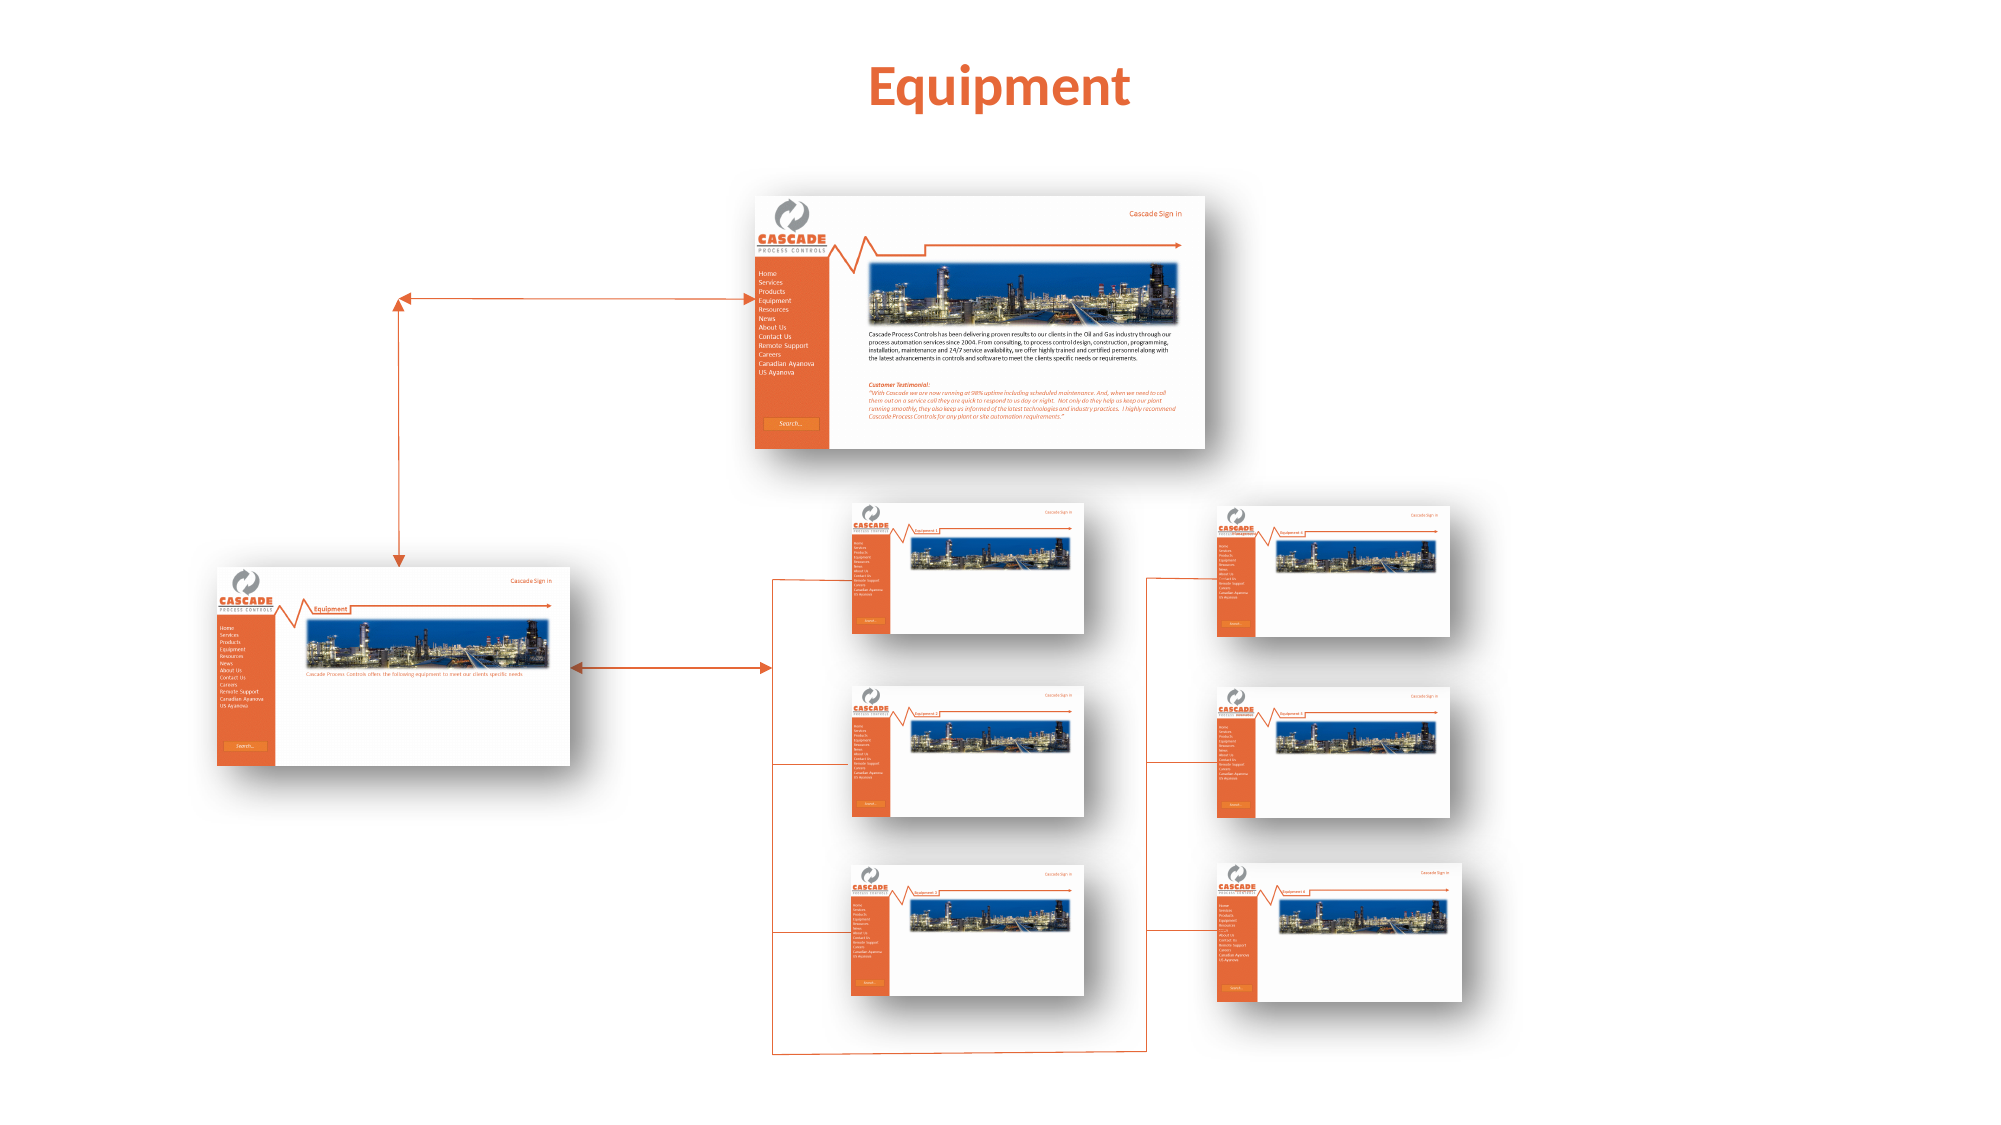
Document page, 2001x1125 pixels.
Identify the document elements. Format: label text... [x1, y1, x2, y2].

picture [1217, 863, 1462, 1002]
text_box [1146, 578, 1227, 931]
picture [853, 686, 1084, 817]
picture [1217, 506, 1450, 637]
text_box Equipment [853, 40, 1147, 125]
picture [755, 196, 1205, 449]
picture [851, 865, 1084, 996]
picture [852, 503, 1084, 634]
picture [1227, 687, 1450, 818]
picture [217, 567, 570, 766]
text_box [772, 579, 853, 933]
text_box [773, 1051, 1147, 1055]
